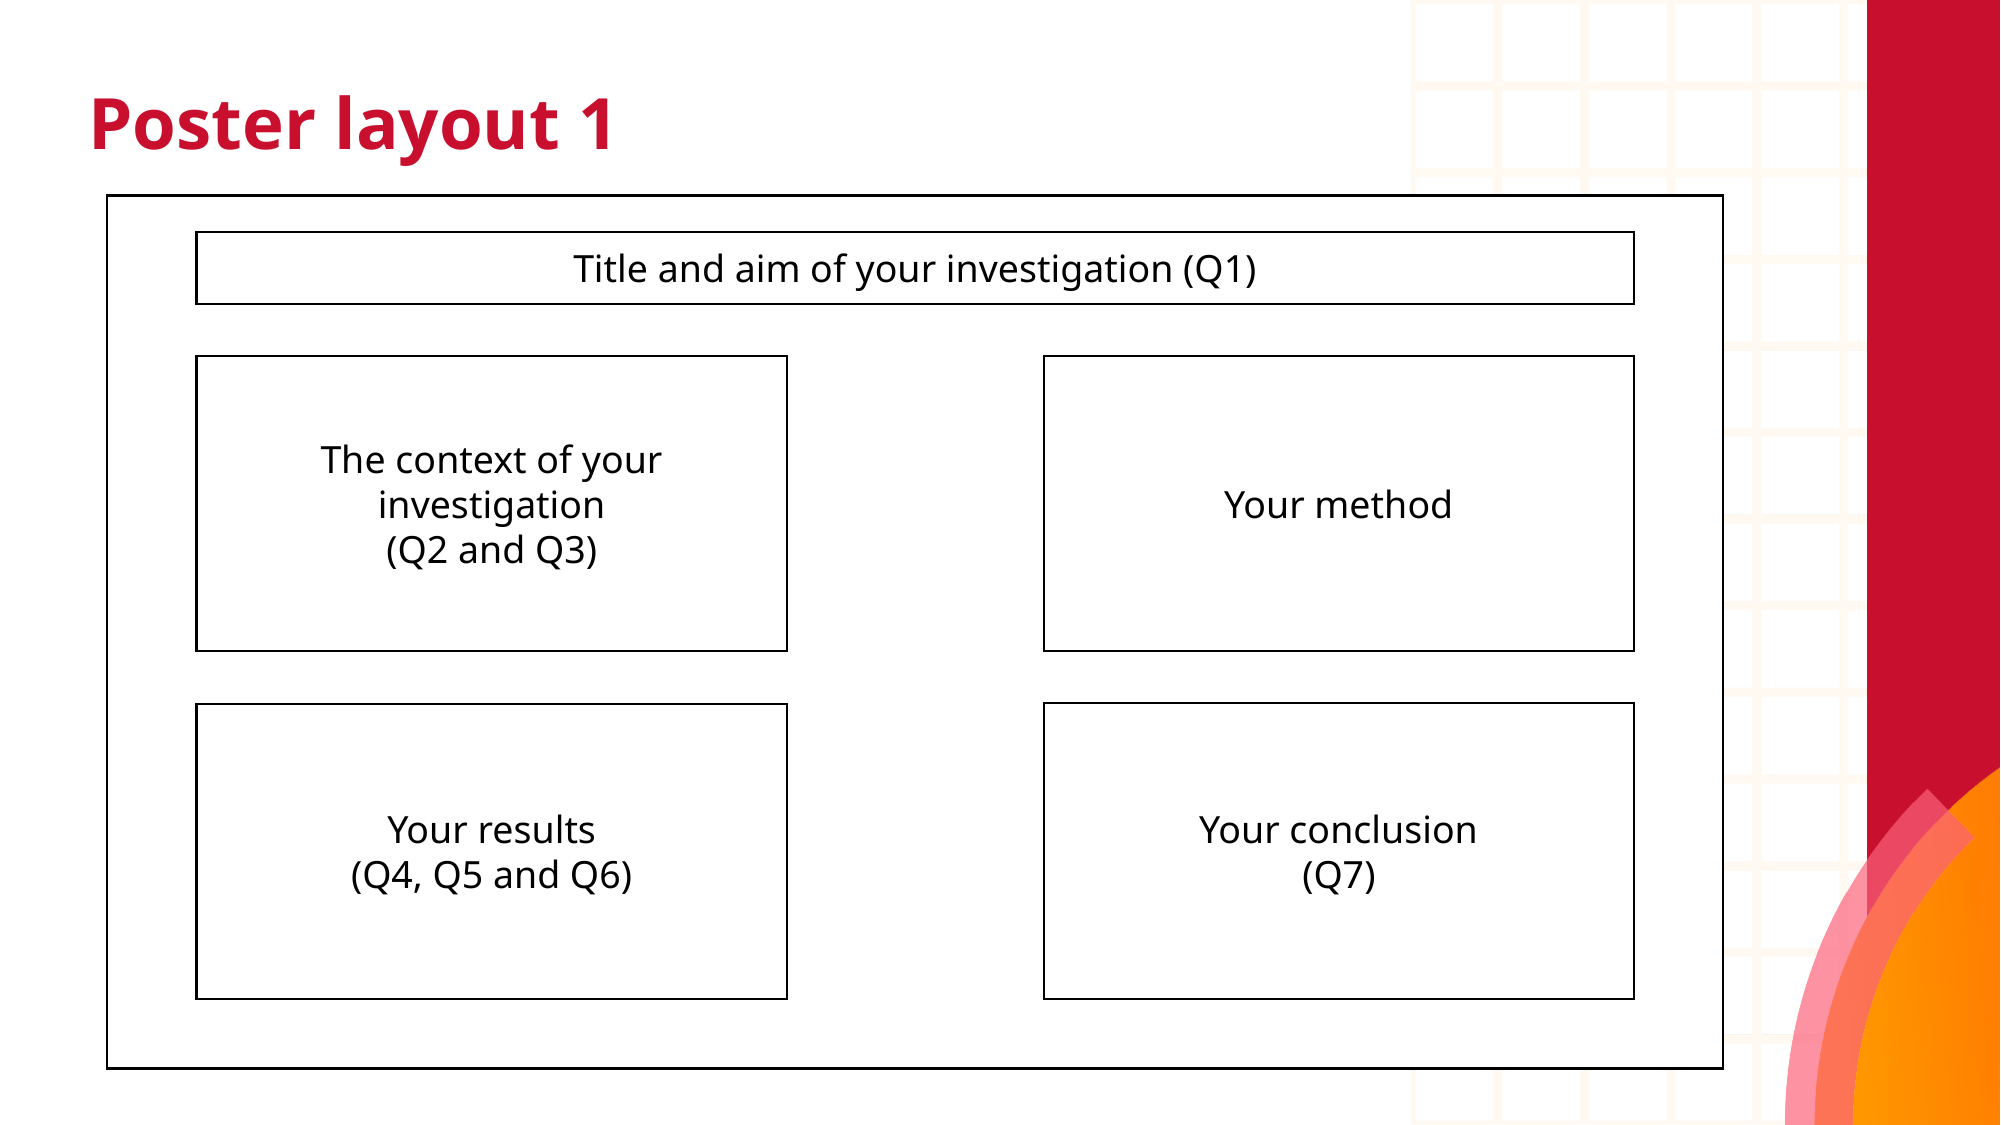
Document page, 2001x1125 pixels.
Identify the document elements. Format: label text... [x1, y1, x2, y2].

text_box The context of your investigation (Q2 and Q3) [195, 355, 788, 652]
title Poster layout 1 [88, 88, 1743, 161]
text_box Your conclusion (Q7) [1043, 702, 1635, 1000]
text_box [106, 194, 1724, 1070]
text_box Title and aim of your investigation (Q1) [195, 231, 1635, 305]
text_box Your method [1043, 355, 1635, 652]
picture [1411, 0, 2000, 1125]
text_box Your results (Q4, Q5 and Q6) [195, 703, 788, 1000]
